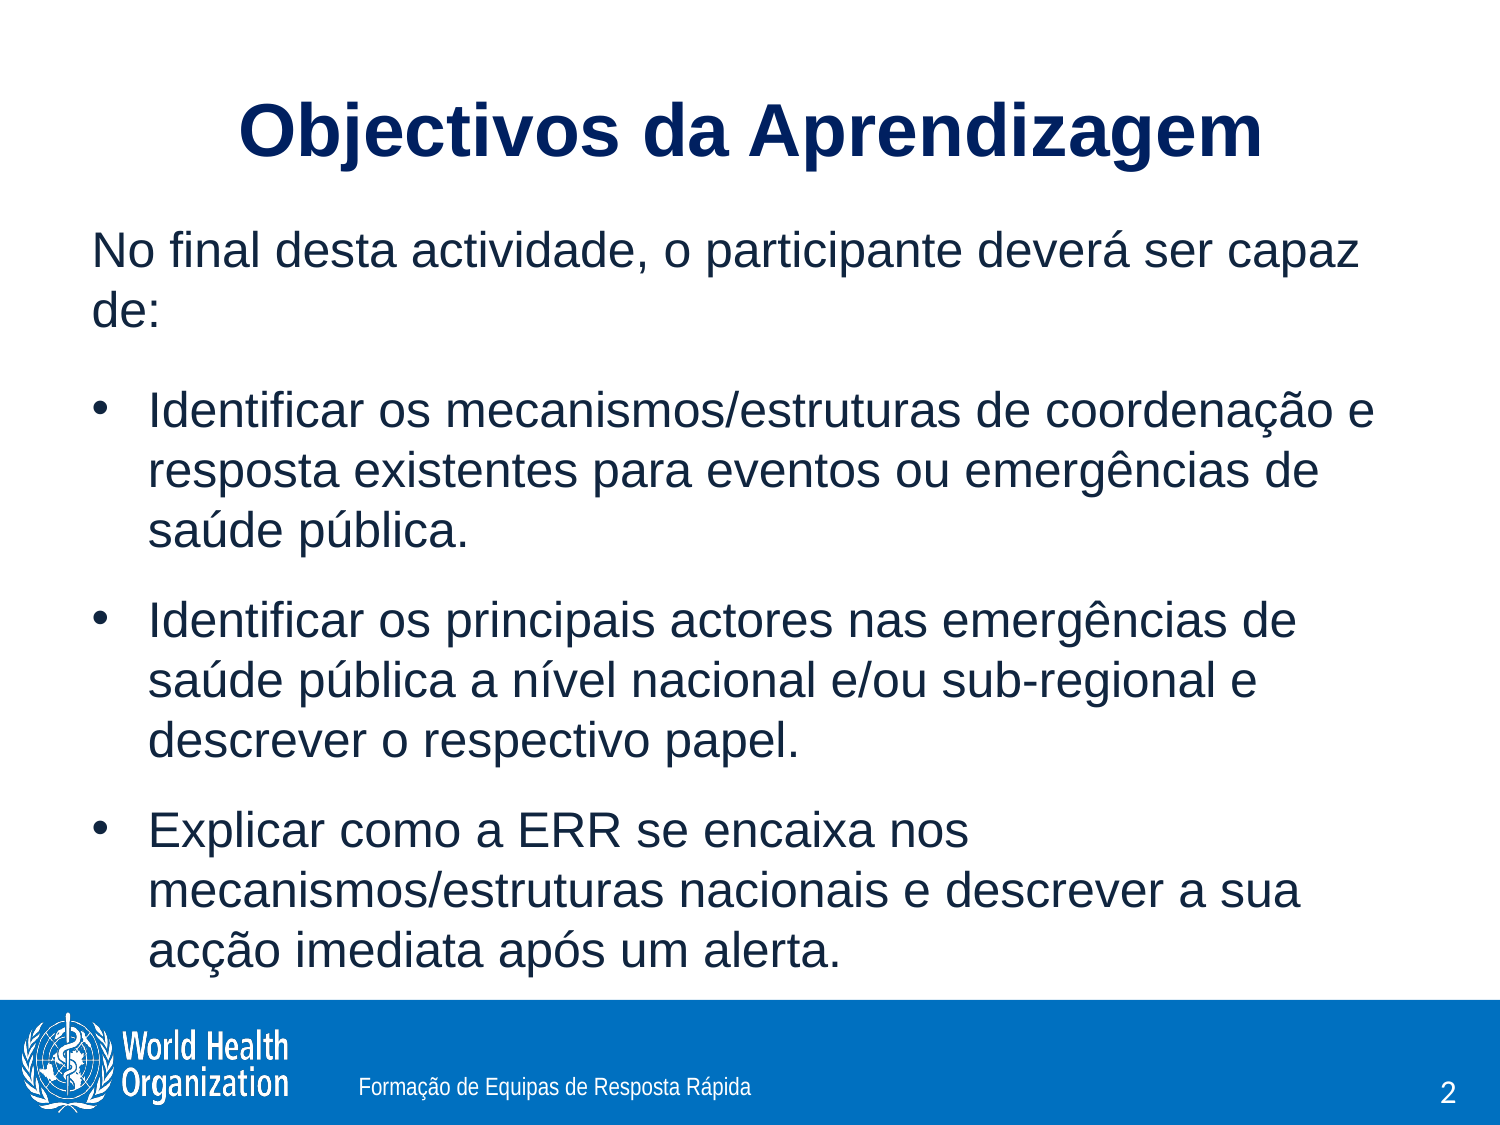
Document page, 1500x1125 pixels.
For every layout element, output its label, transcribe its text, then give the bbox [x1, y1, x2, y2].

title Objectivos da Aprendizagem [76, 32, 1427, 209]
picture [21, 1012, 288, 1113]
list No final desta actividade, o participante deverá ser capaz de: Identificar os mecanismos/estruturas de coordenação e resposta existentes para eventos ou emergências de saúde pública. Identificar os principais actores nas emergências de saúde pública a nível nacional e/ou sub-regional e descrever o respectivo papel. Explicar como a ERR se encaixa nos mecanismos/estruturas nacionais e descrever a sua acção imediata após um alerta. [76, 209, 1459, 953]
